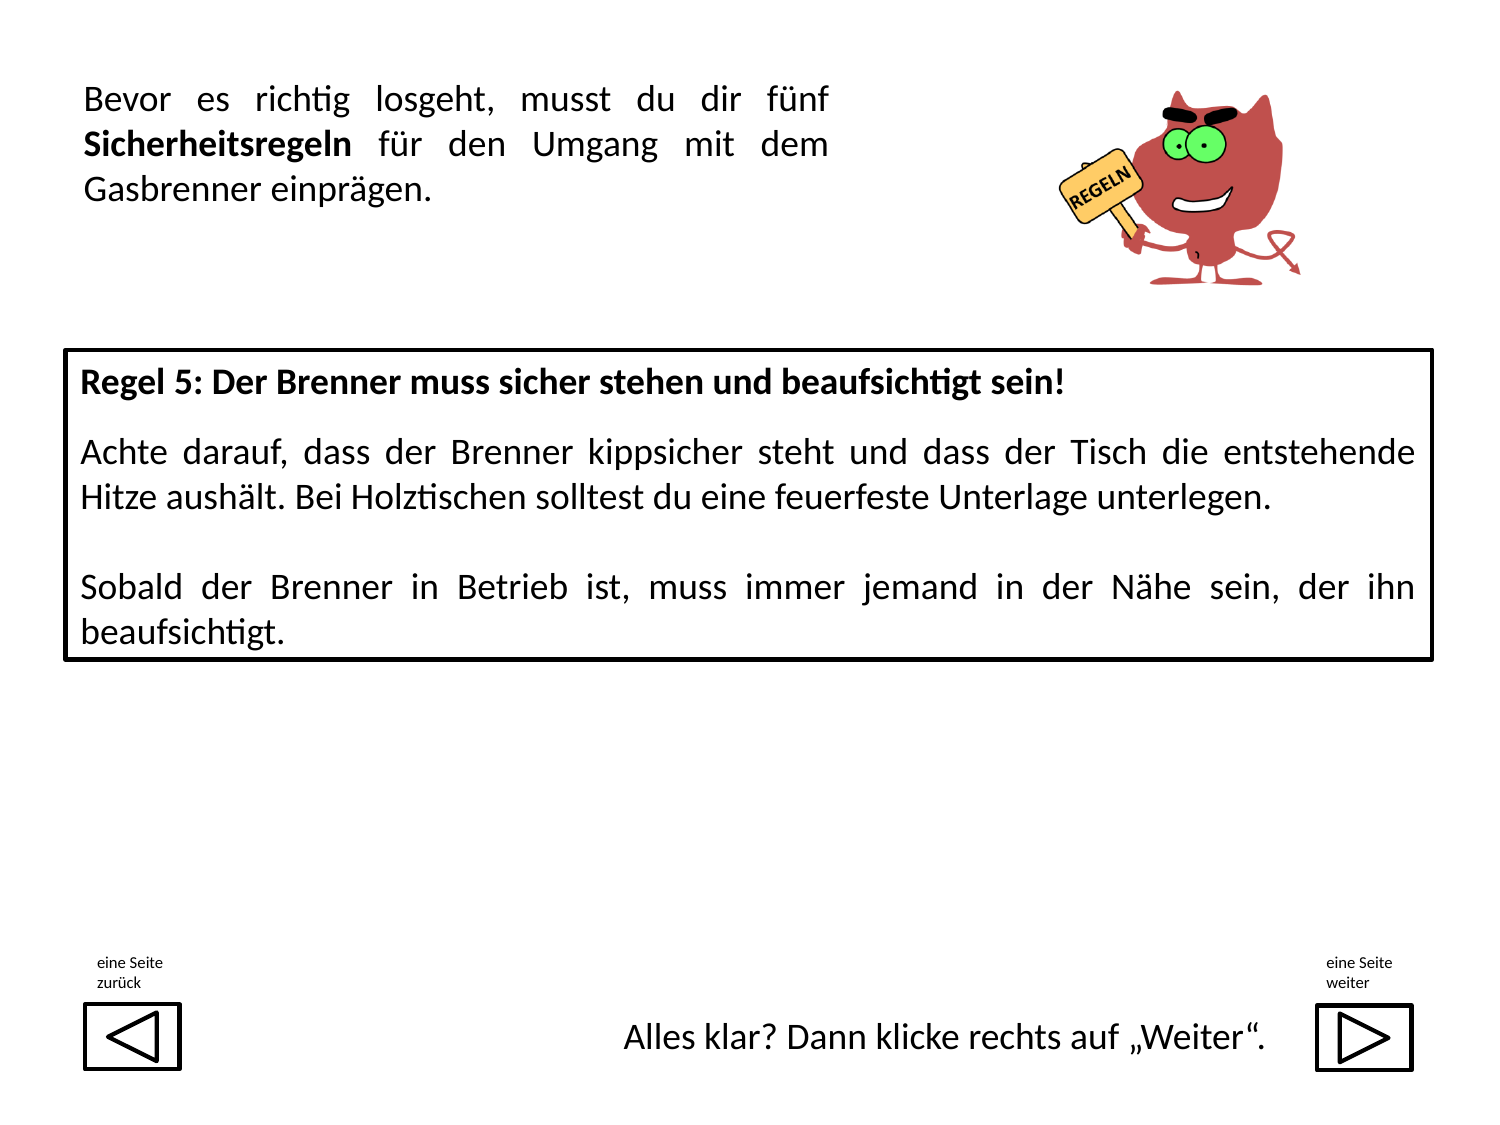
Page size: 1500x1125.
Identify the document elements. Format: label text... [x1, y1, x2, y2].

text_box Bevor es richtig losgeht, musst du dir fünf Sicherheitsregeln für den Umgang mit dem Gasbrenner einprägen. [68, 66, 845, 217]
text_box Alles klar? Dann klicke rechts auf „Weiter“. [218, 1004, 1282, 1065]
text_box Regel 5: Der Brenner muss sicher stehen und beaufsichtigt sein! Achte darauf, dass der Brenner kippsicher steht und dass der Tisch die entstehende Hitze aushält. Bei Holztischen solltest du eine feuerfeste Unterlage unterlegen. Sobald der Brenner in Betrieb ist, muss immer jemand in der Nähe sein, der ihn beaufsichtigt. [65, 349, 1433, 660]
picture [1054, 84, 1313, 291]
text_box eine Seite weiter [1311, 945, 1429, 1000]
text_box eine Seite zurück [82, 945, 199, 1000]
text_box [1315, 1003, 1414, 1072]
text_box [83, 1002, 182, 1071]
